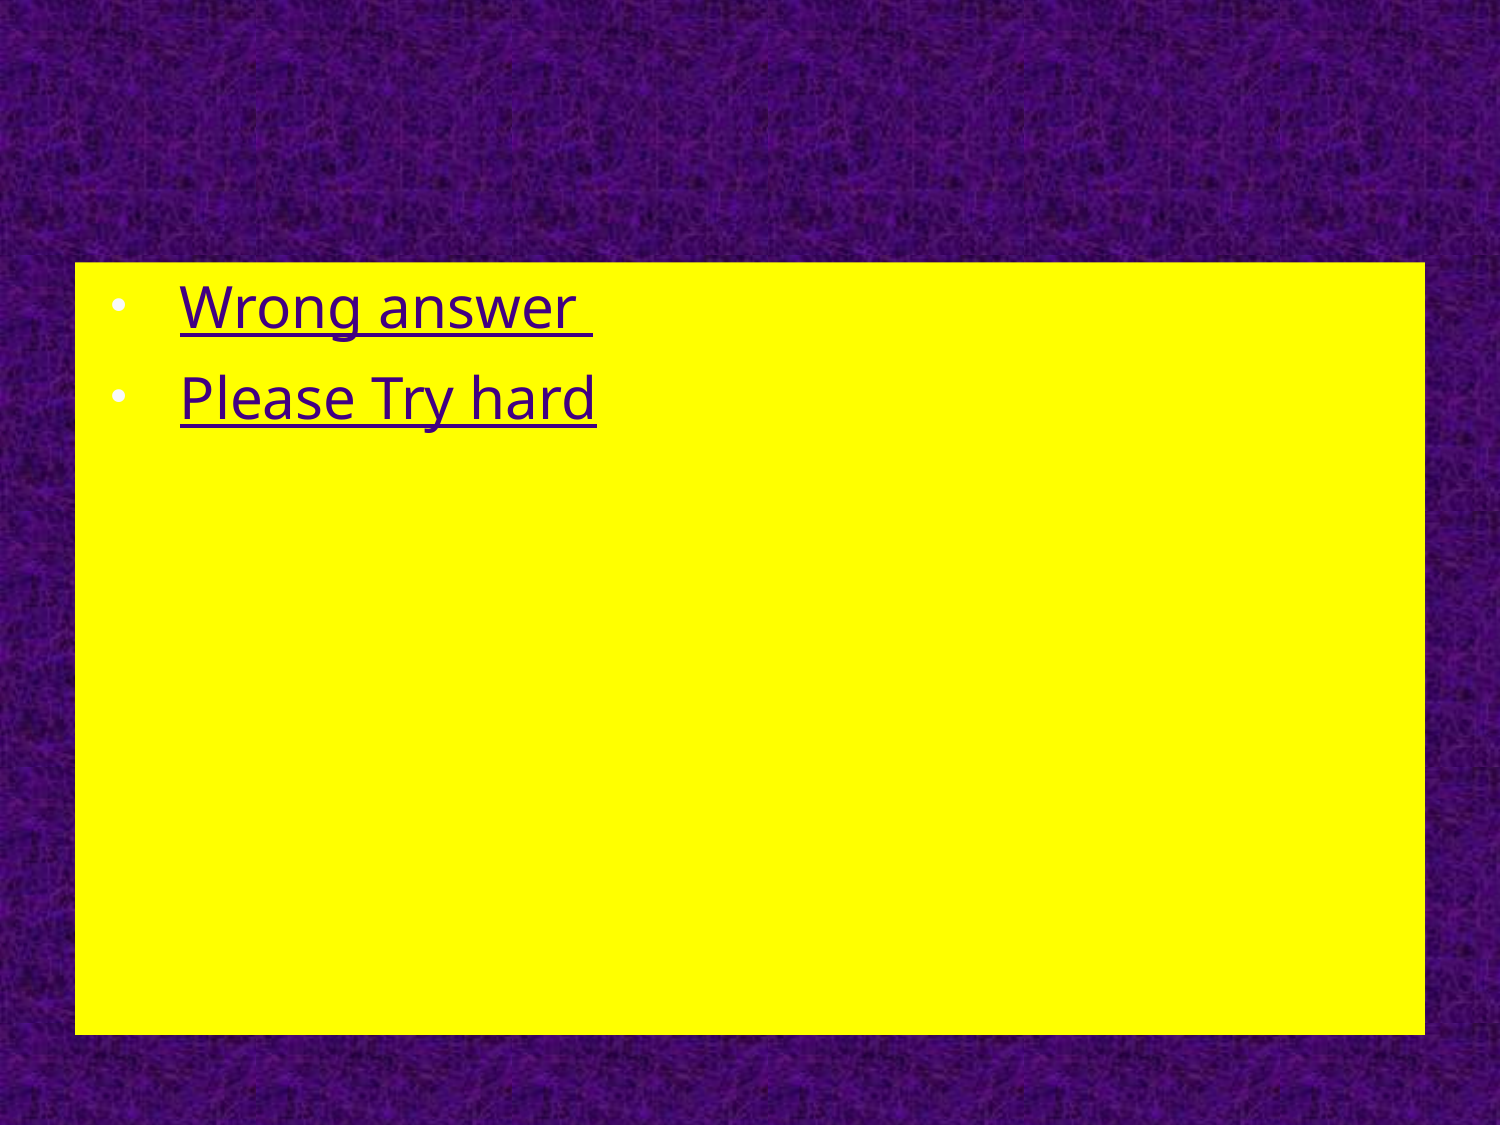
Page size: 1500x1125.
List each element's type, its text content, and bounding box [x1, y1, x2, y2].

picture [0, 0, 1500, 1125]
list Wrong answer Please Try hard [75, 262, 1425, 1035]
